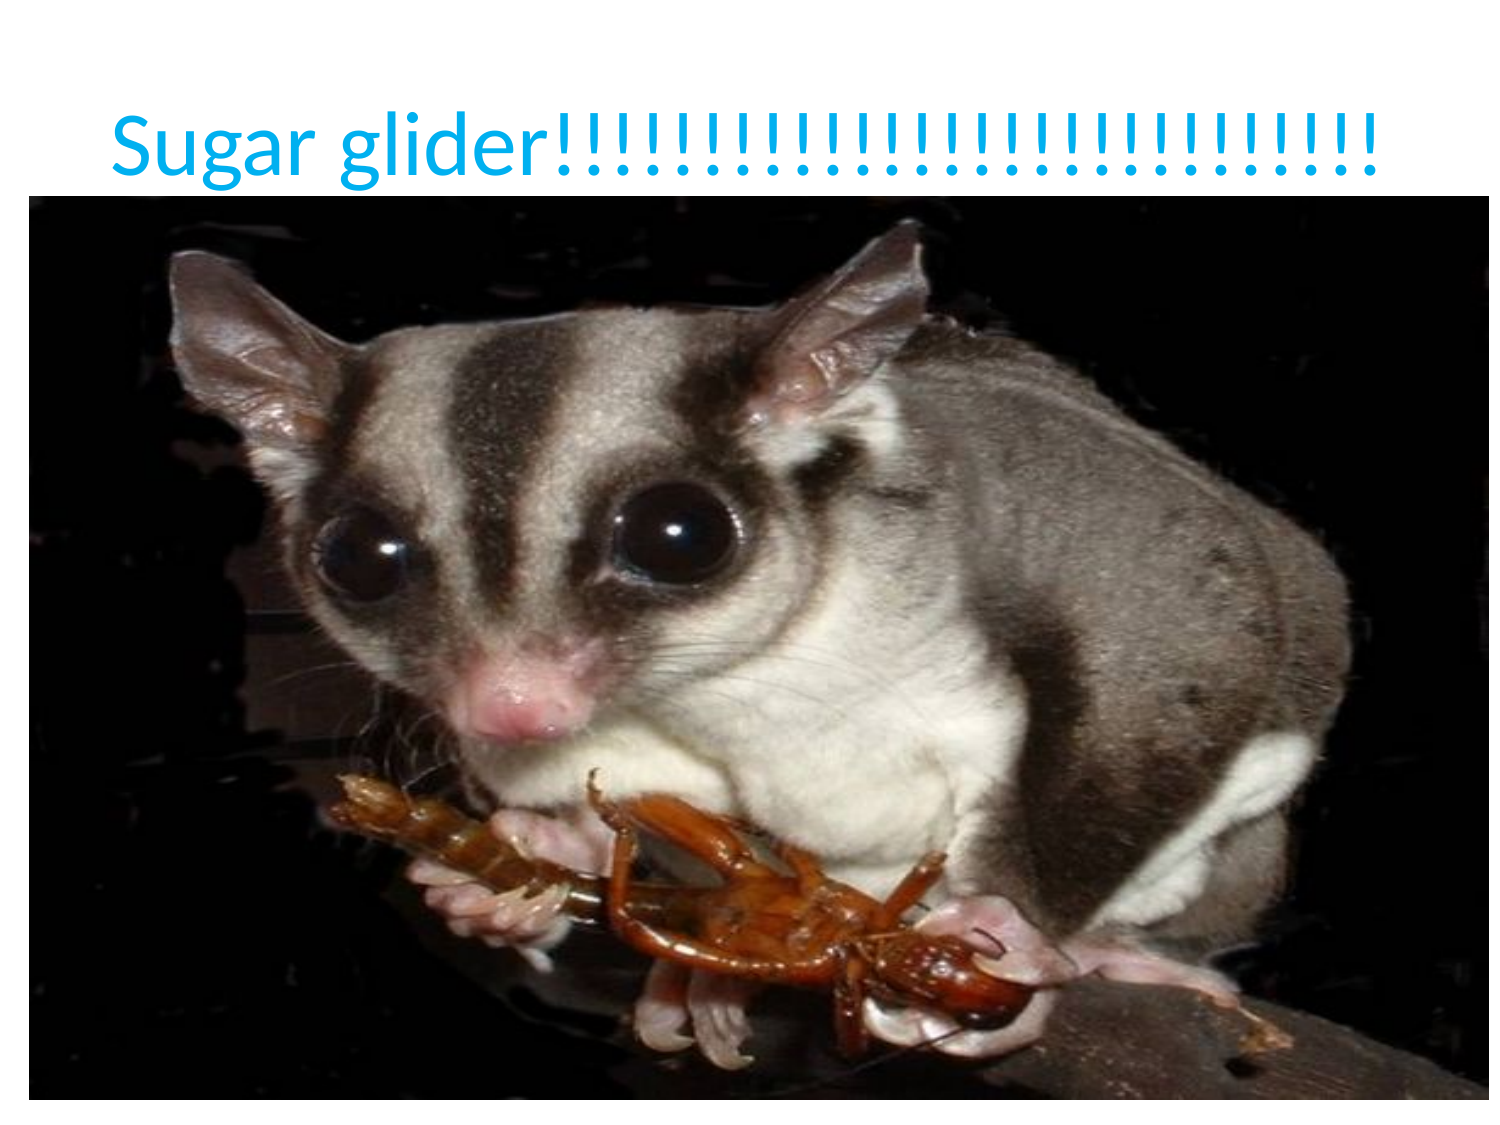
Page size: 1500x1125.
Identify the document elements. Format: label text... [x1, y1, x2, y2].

title Sugar glider!!!!!!!!!!!!!!!!!!!!!!!!!!!! [75, 45, 1425, 194]
picture [29, 196, 1489, 1100]
